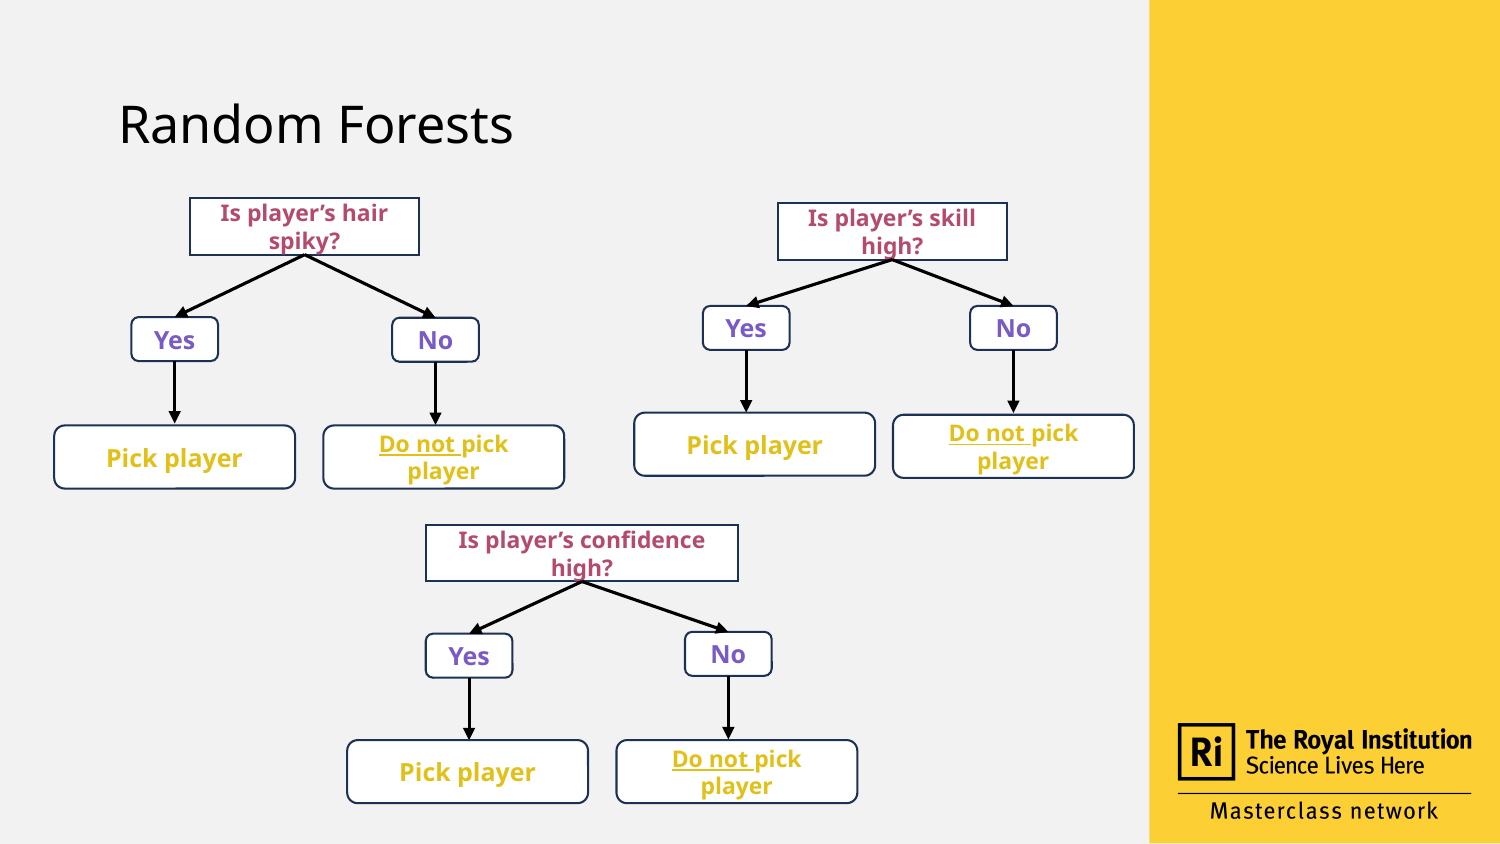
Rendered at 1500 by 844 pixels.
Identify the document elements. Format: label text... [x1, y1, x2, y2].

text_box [634, 203, 1134, 478]
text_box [54, 198, 565, 489]
picture [1149, 702, 1500, 844]
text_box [347, 524, 858, 804]
title Random Forests [103, 44, 1397, 208]
